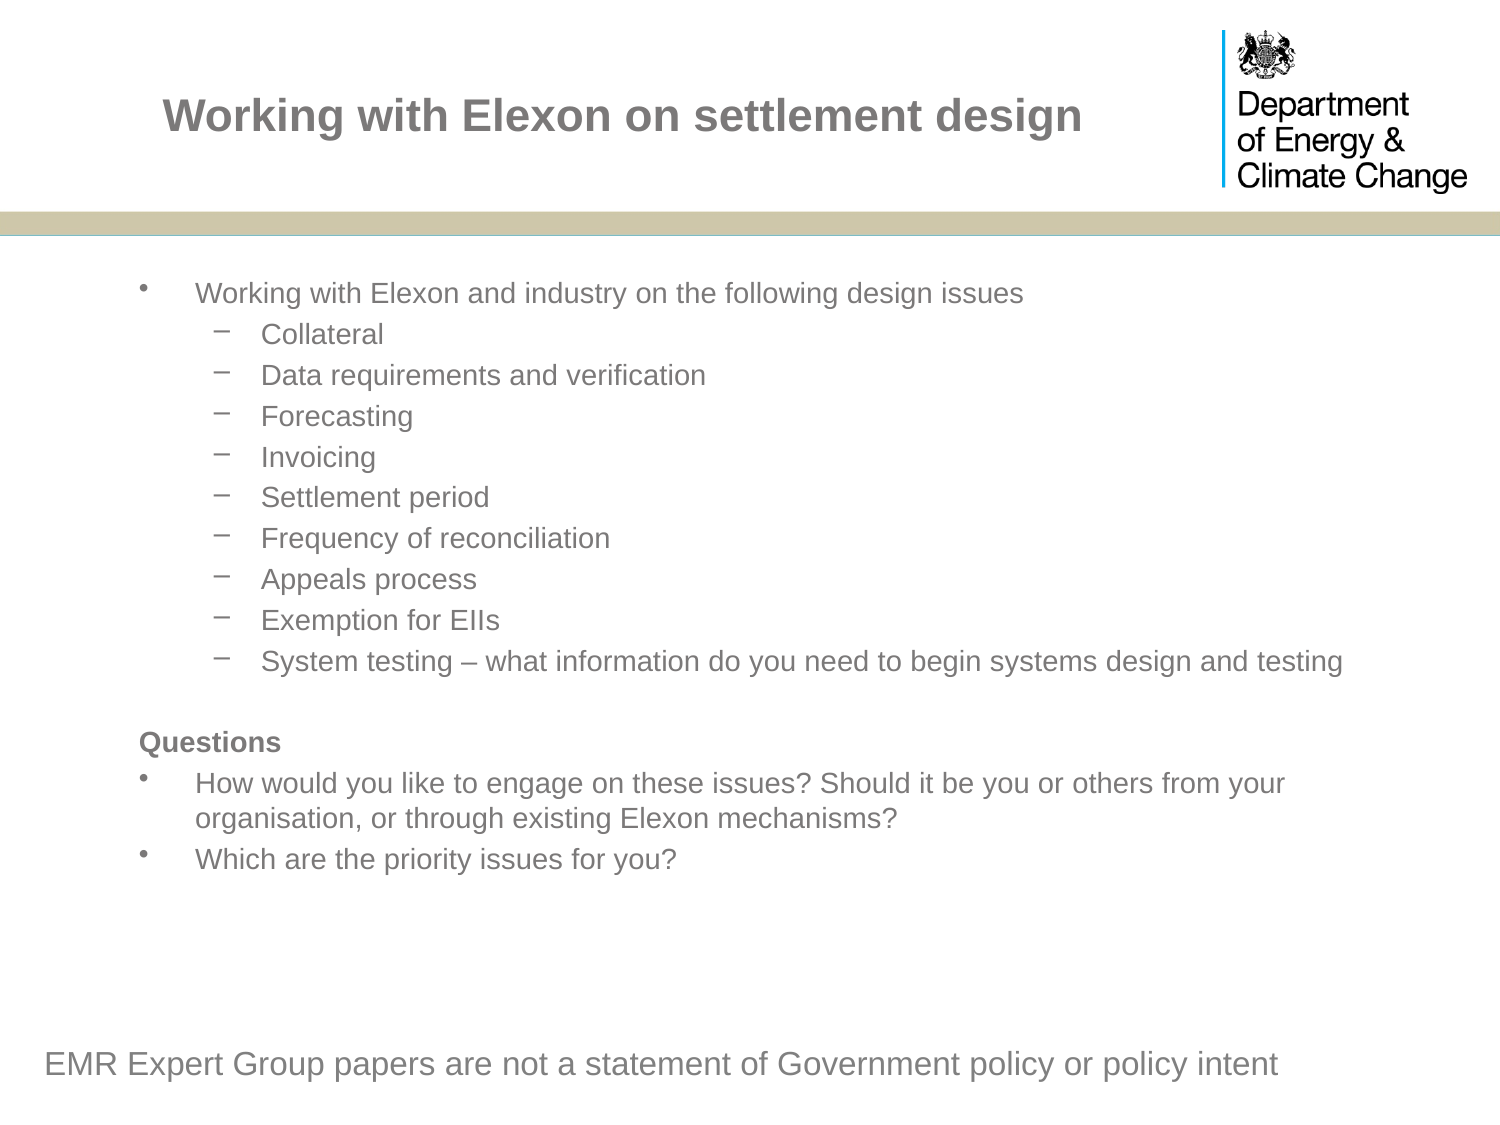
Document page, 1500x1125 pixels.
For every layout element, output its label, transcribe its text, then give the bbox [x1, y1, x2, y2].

picture [0, 208, 1500, 236]
text_box EMR Expert Group papers are not a statement of Government policy or policy intent [29, 1034, 1500, 1090]
list Working with Elexon and industry on the following design issues Collateral Data requirements and verification Forecasting Invoicing Settlement period Frequency of reconciliation Appeals process Exemption for EIIs System testing – what information do you need to begin systems design and testing Questions How would you like to engage on these issues? Should it be you or others from your organisation, or through existing Elexon mechanisms? Which are the priority issues for you? [123, 266, 1365, 1000]
title Working with Elexon on settlement design [147, 77, 1129, 162]
picture [1222, 30, 1467, 194]
